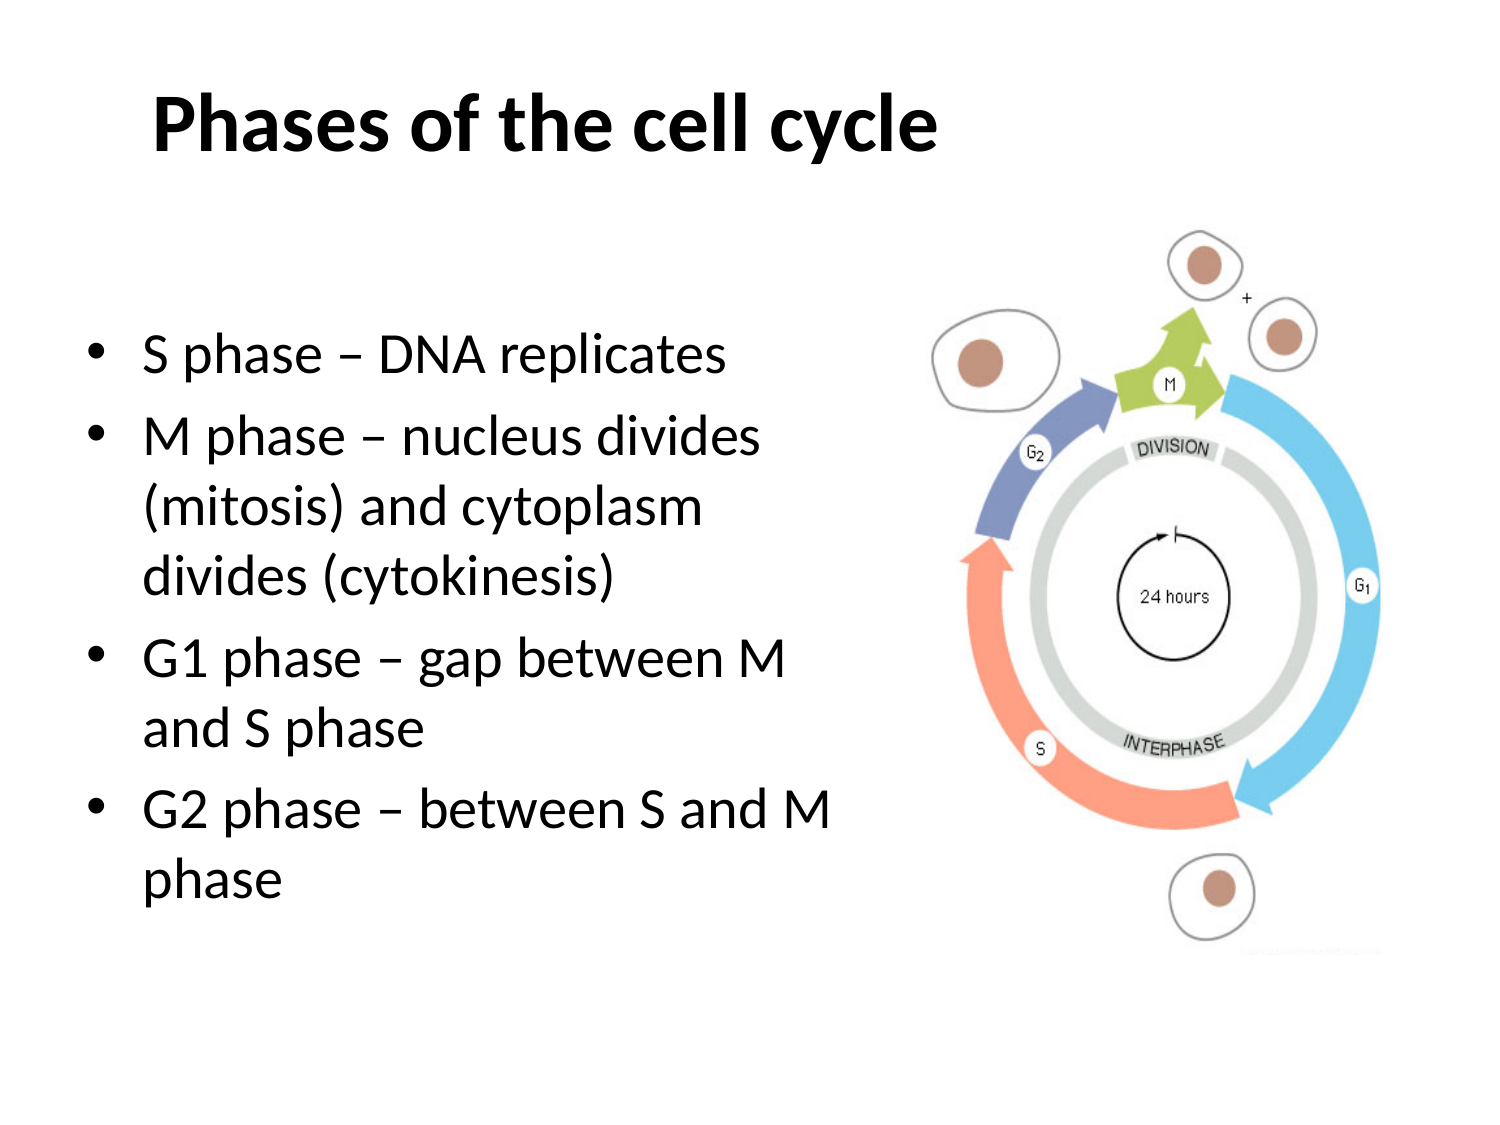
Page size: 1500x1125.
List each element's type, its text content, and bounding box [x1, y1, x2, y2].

picture [925, 223, 1387, 955]
text_box Phases of the cell cycle [137, 60, 1413, 249]
text_box S phase – DNA replicates M phase – nucleus divides (mitosis) and cytoplasm divides (cytokinesis) G1 phase – gap between M and S phase G2 phase – between S and M phase [71, 308, 869, 984]
